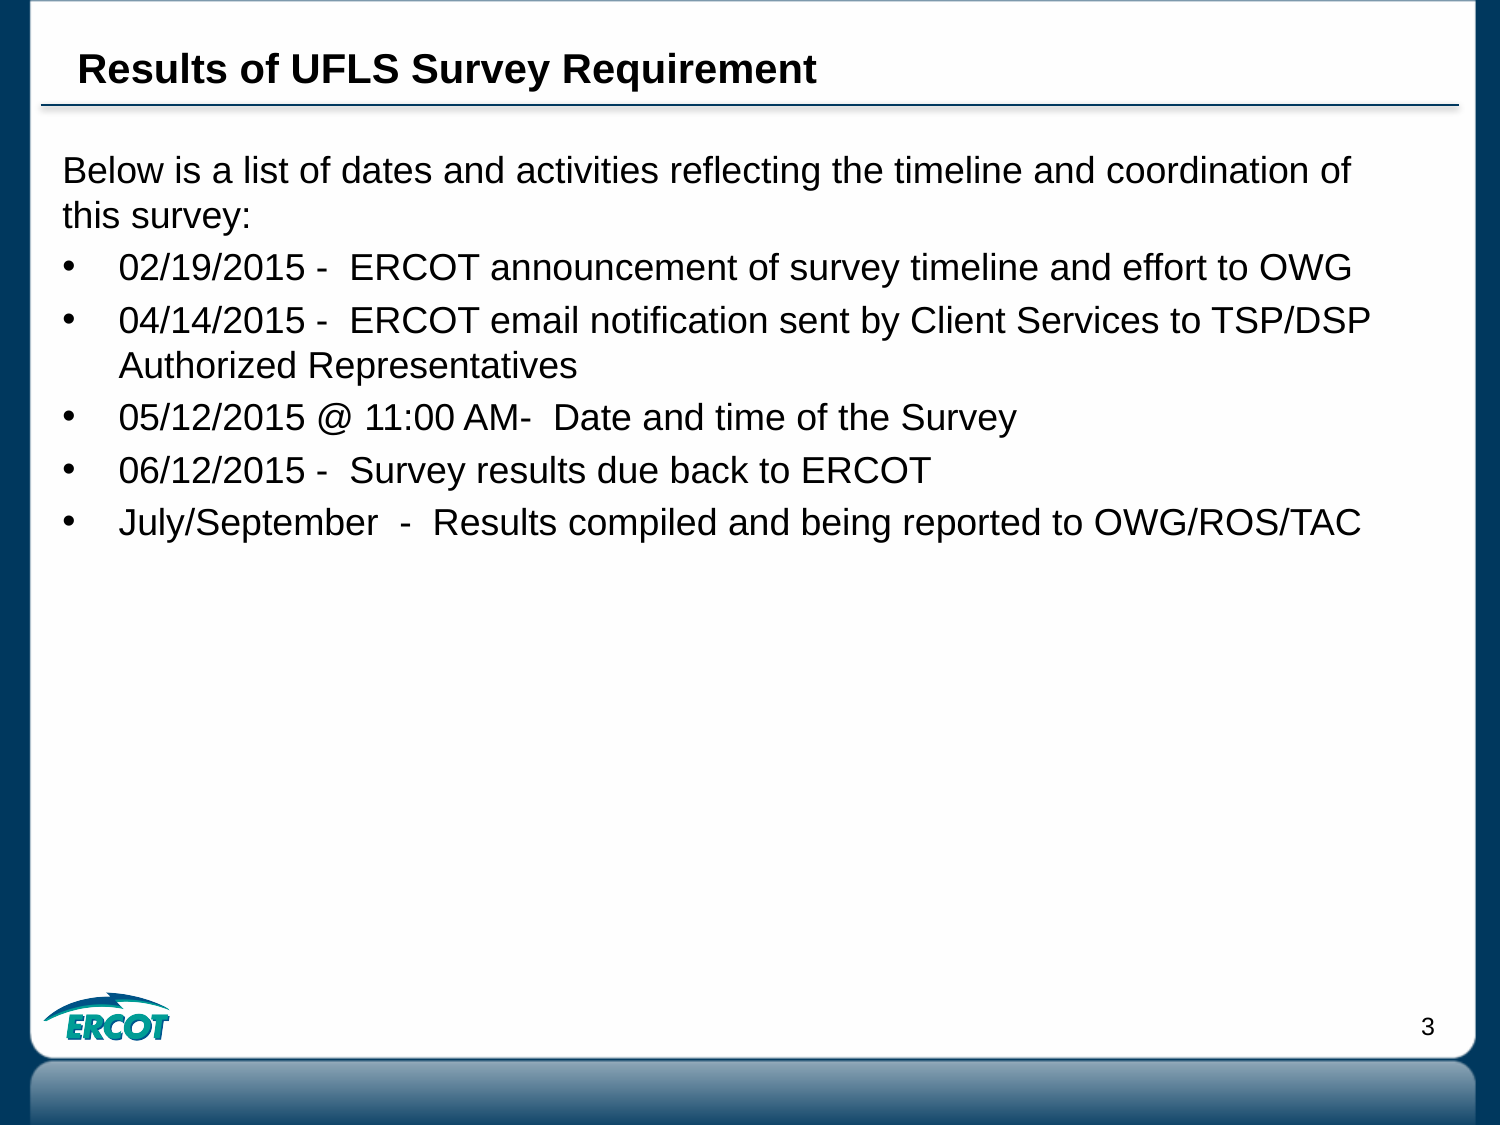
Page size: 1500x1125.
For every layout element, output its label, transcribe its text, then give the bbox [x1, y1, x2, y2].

text_box [323, 507, 1500, 583]
title Results of UFLS Survey Requirement [62, 29, 1450, 106]
list Below is a list of dates and activities reflecting the timeline and coordination of this survey: 02/19/2015 - ERCOT announcement of survey timeline and effort to OWG 04/14/2015 - ERCOT email notification sent by Client Services to TSP/DSP Authorized Representatives 05/12/2015 @ 11:00 AM- Date and time of the Survey 06/12/2015 - Survey results due back to ERCOT July/September - Results compiled and being reported to OWG/ROS/TAC [47, 138, 1434, 602]
picture [0, 0, 1500, 1125]
